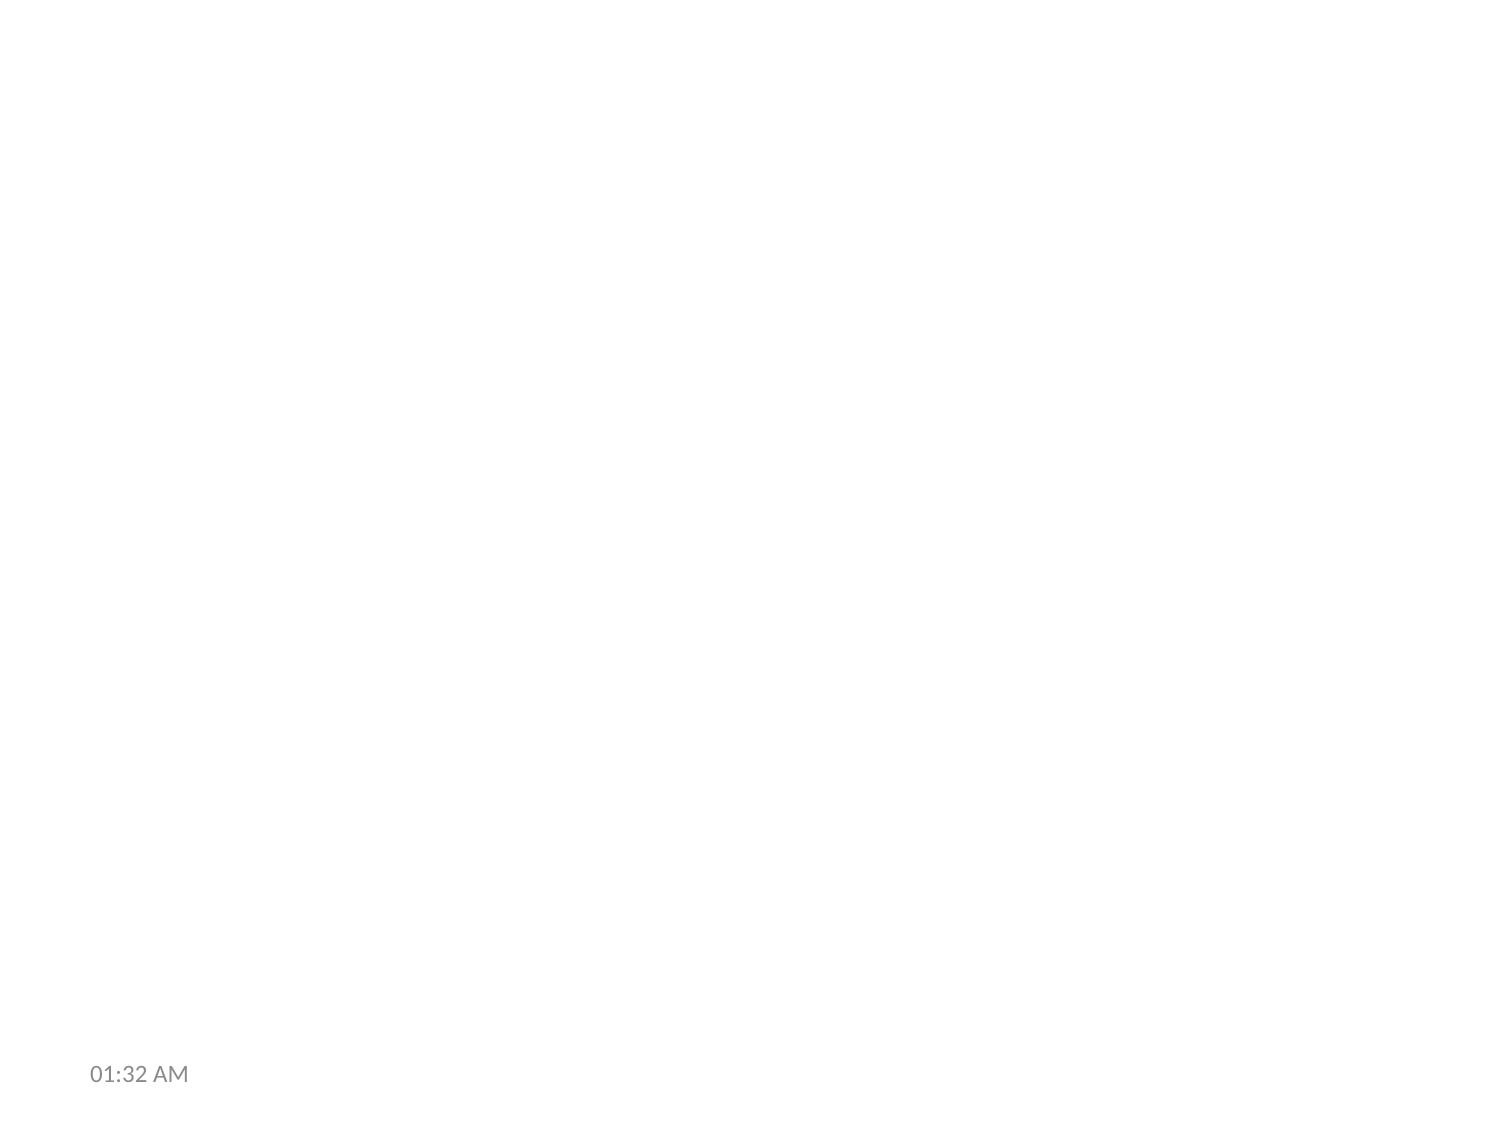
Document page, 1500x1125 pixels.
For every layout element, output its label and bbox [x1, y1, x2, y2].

slide_number [75, 1042, 425, 1103]
